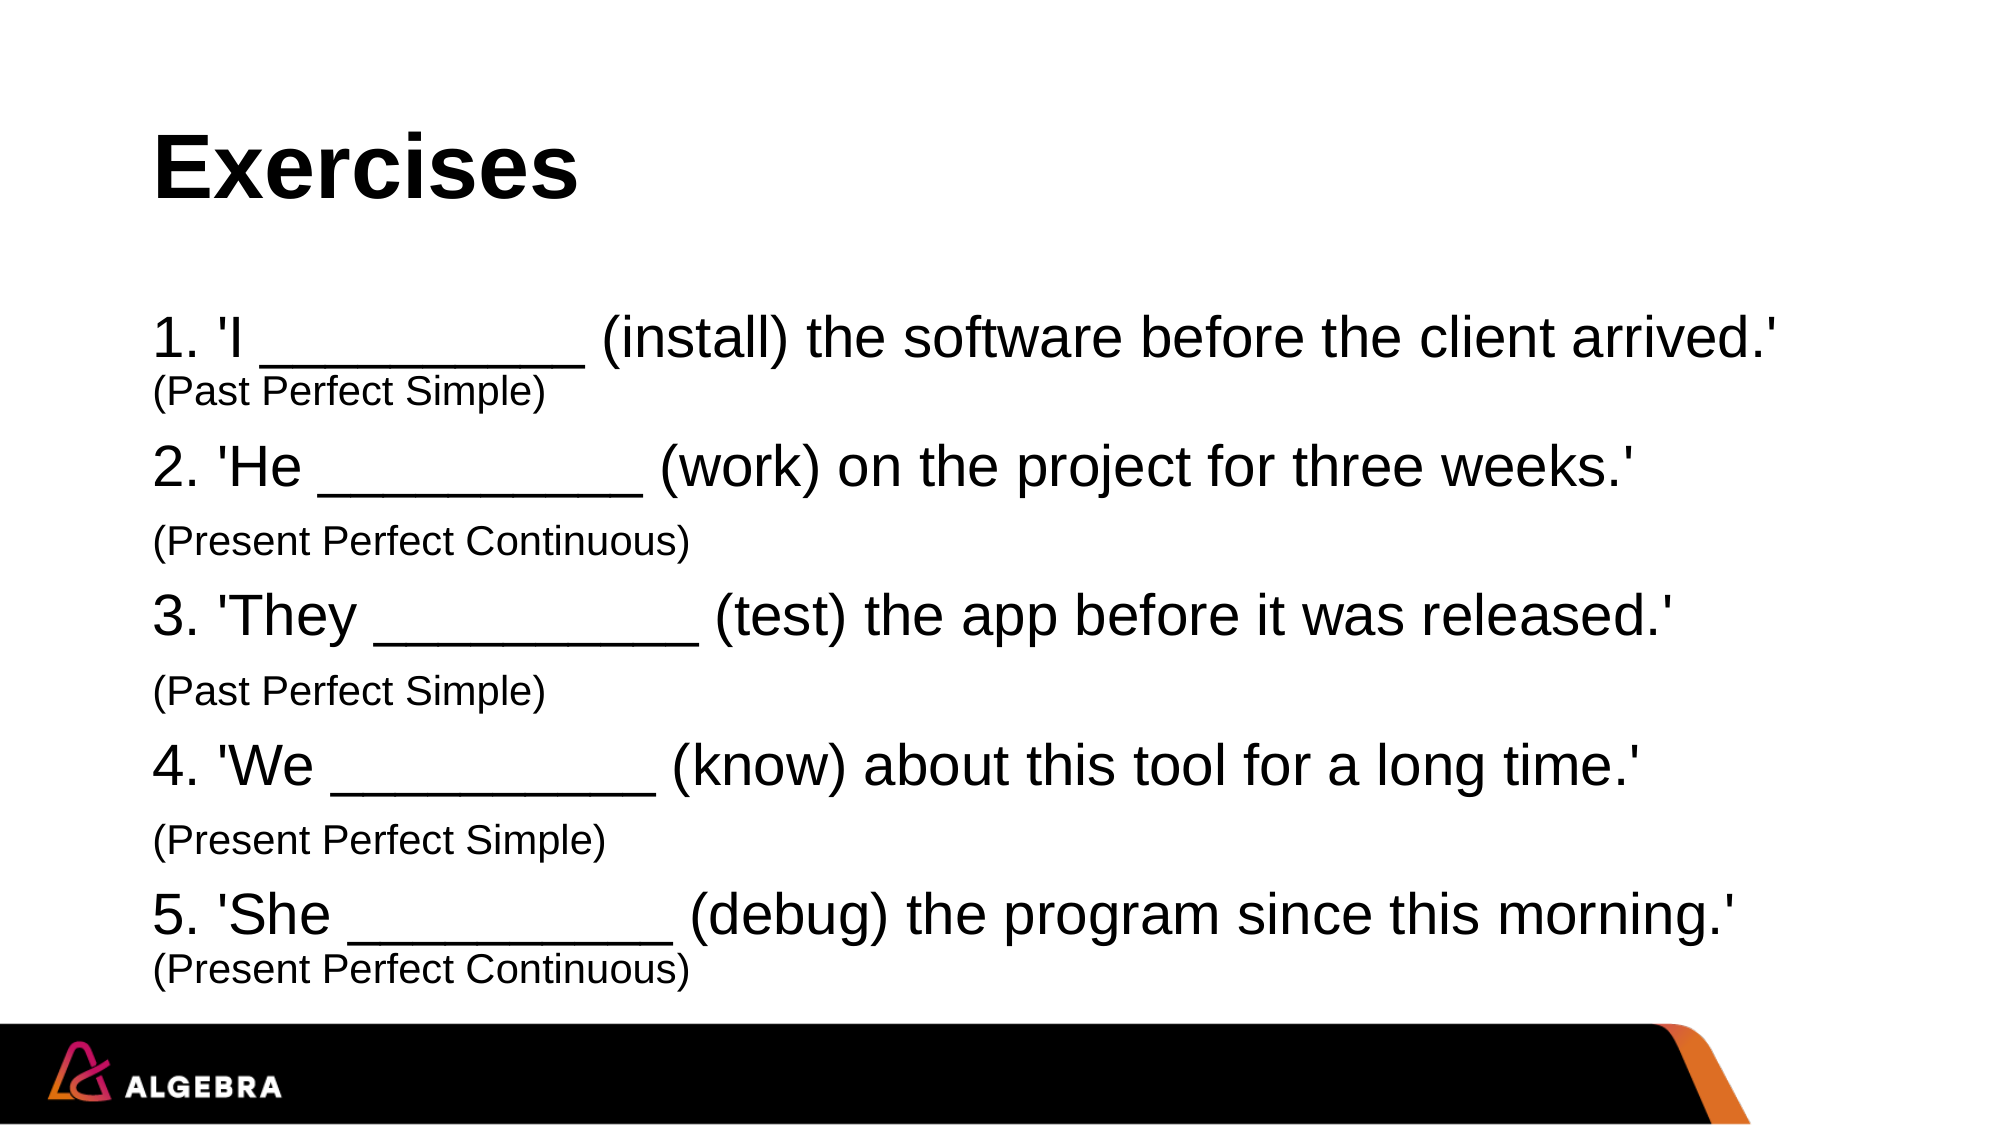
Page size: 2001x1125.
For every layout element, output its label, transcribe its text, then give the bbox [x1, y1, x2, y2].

picture [0, 1023, 1958, 1125]
list 1. 'I __________ (install) the software before the client arrived.' (Past Perfect Simple) 2. 'He __________ (work) on the project for three weeks.' (Present Perfect Continuous) 3. 'They __________ (test) the app before it was released.' (Past Perfect Simple) 4. 'We __________ (know) about this tool for a long time.' (Present Perfect Simple) 5. 'She __________ (debug) the program since this morning.' (Present Perfect Continuous) [137, 299, 1863, 1014]
title Exercises [137, 59, 1863, 278]
